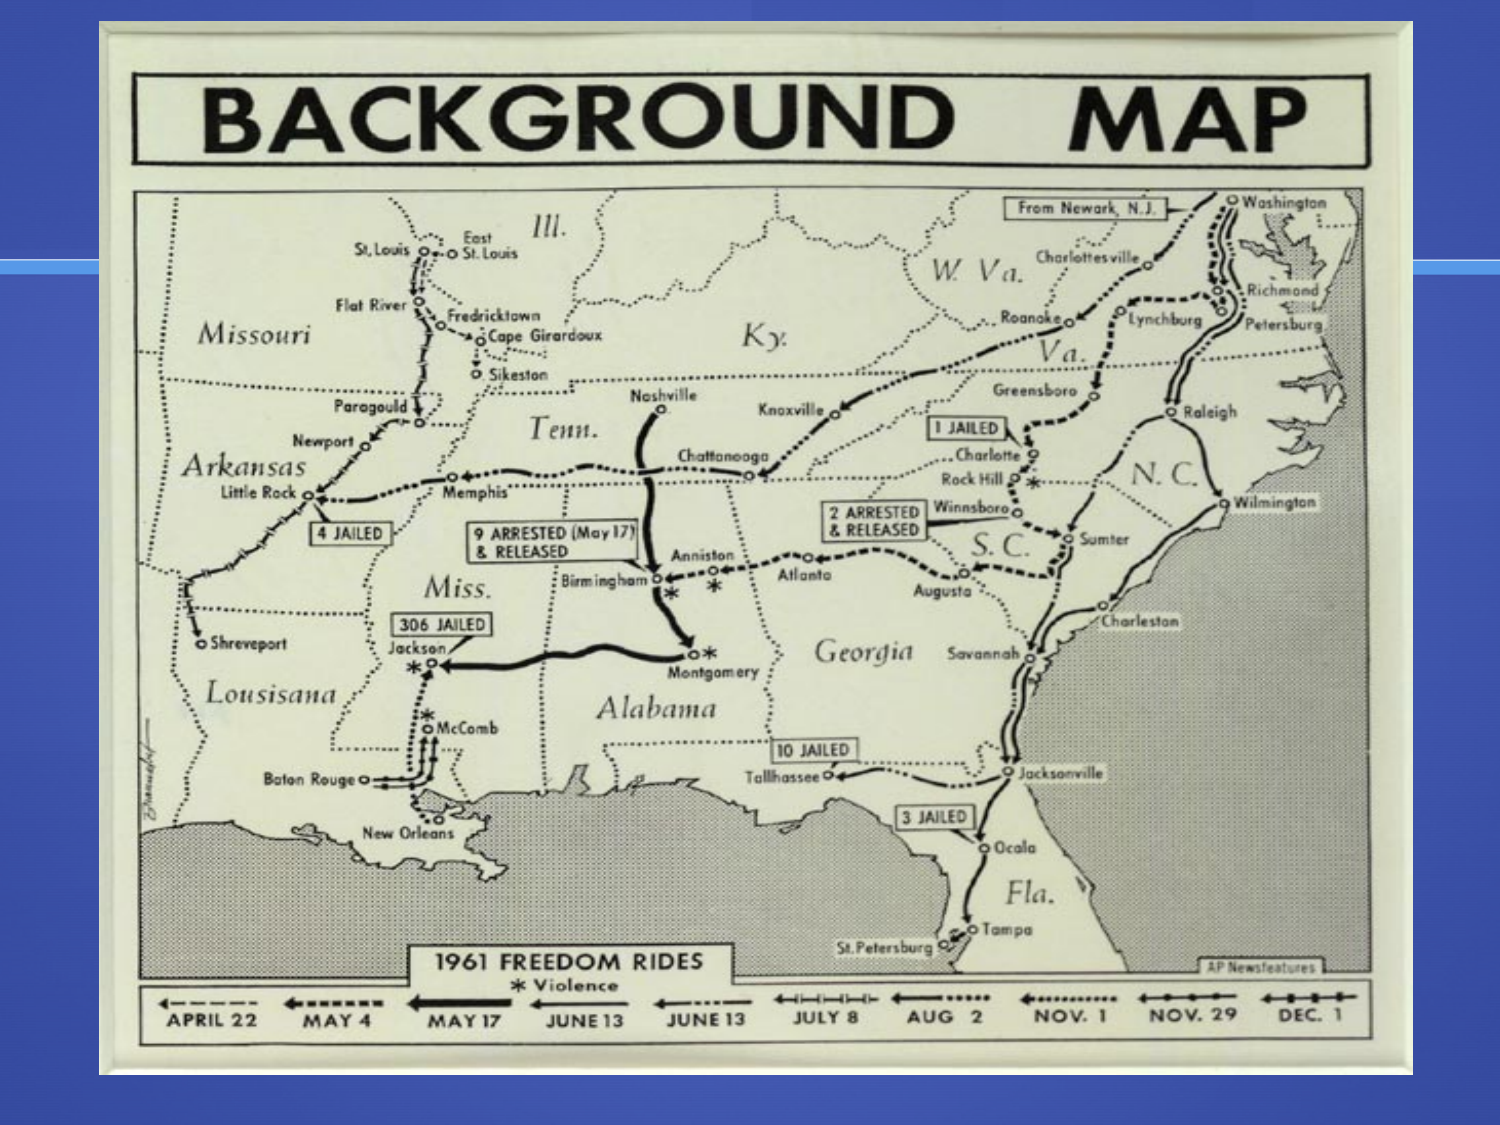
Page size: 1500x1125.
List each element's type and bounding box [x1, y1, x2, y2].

list [98, 20, 1414, 1076]
